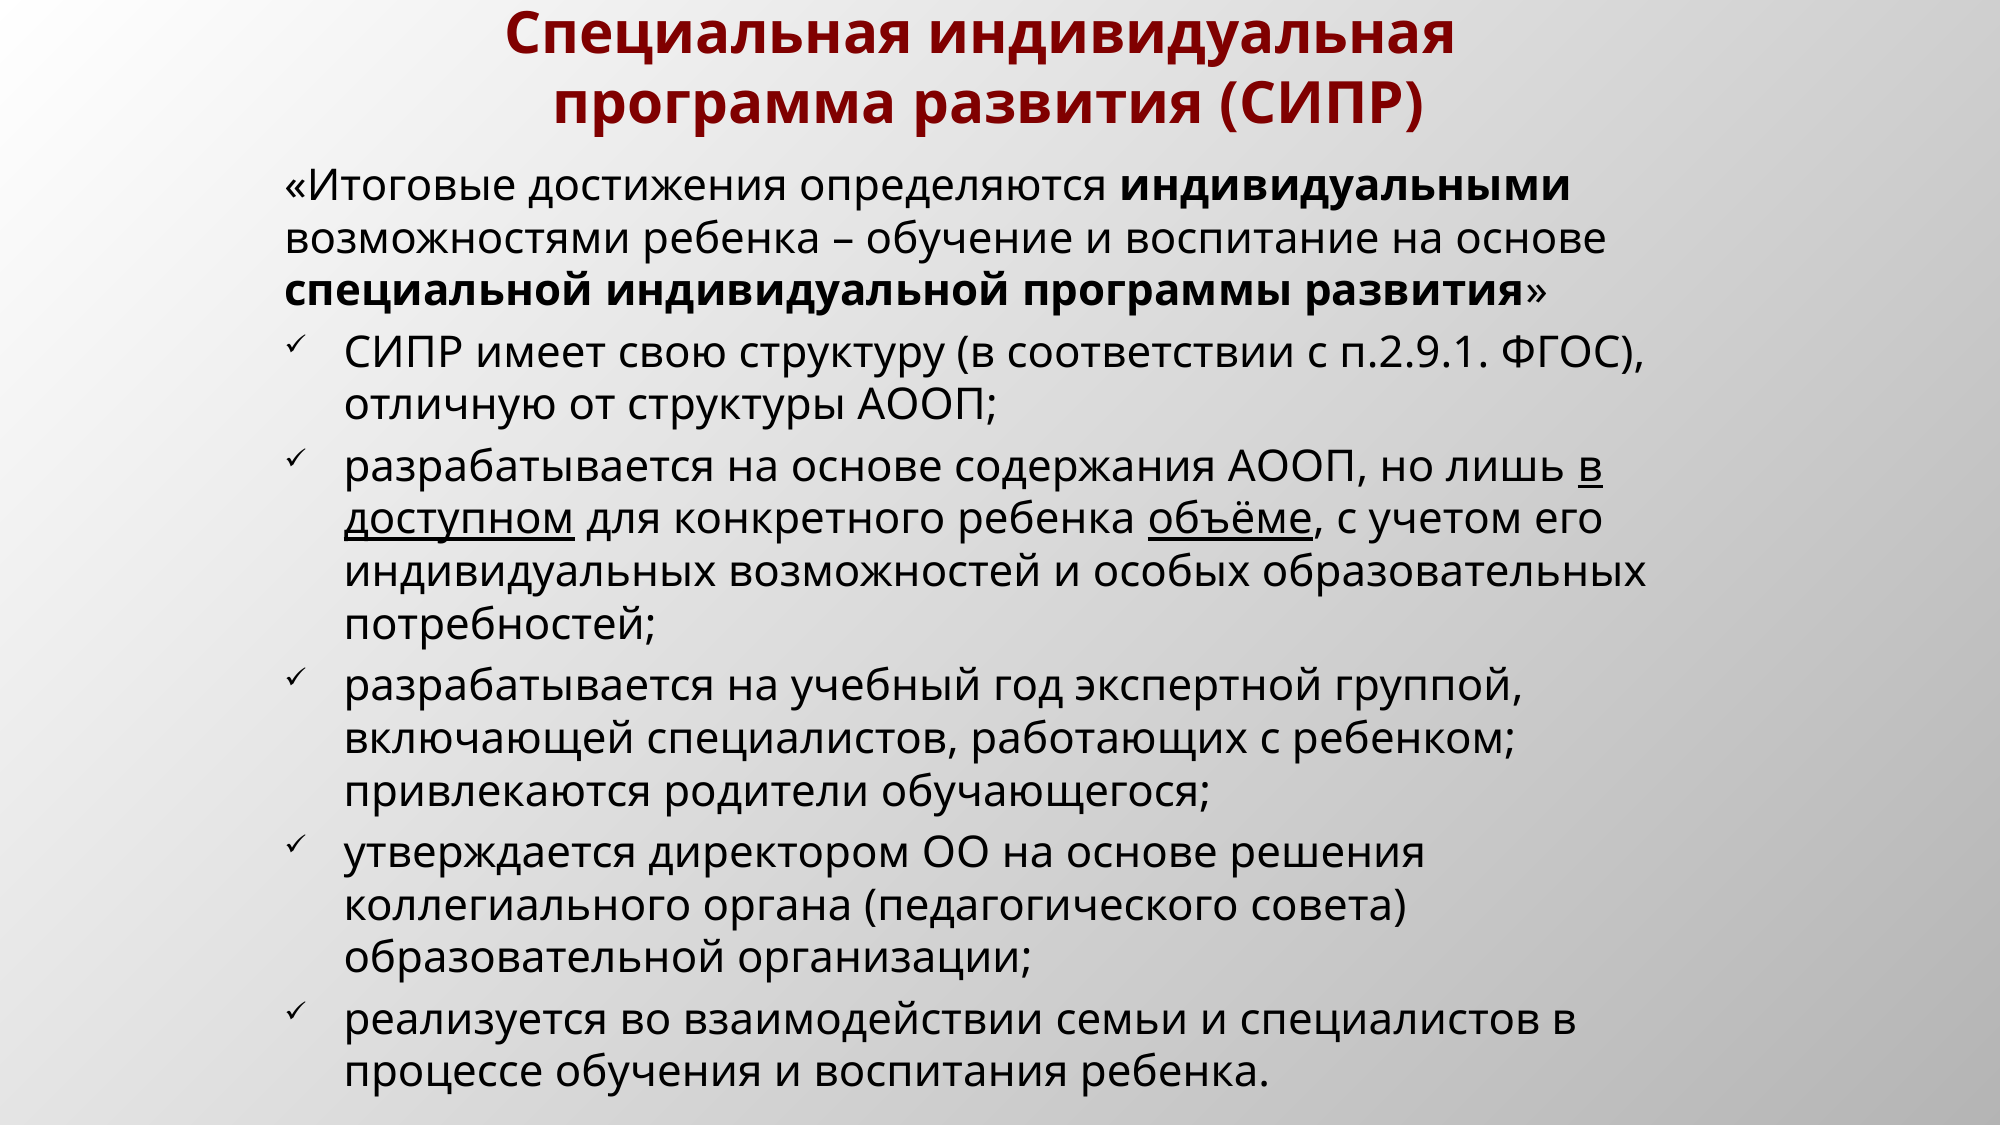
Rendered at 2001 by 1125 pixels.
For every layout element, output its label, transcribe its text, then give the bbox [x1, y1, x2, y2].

list «Итоговые достижения определяются индивидуальными возможностями ребенка – обучение и воспитание на основе специальной индивидуальной программы развития» СИПР имеет свою структуру (в соответствии с п.2.9.1. ФГОС), отличную от структуры АООП; разрабатывается на основе содержания АООП, но лишь в доступном для конкретного ребенка объёме, с учетом его индивидуальных возможностей и особых образовательных потребностей; разрабатывается на учебный год экспертной группой, включающей специалистов, работающих с ребенком; привлекаются родители обучающегося; утверждается директором ОО на основе решения коллегиального органа (педагогического совета) образовательной организации; реализуется во взаимодействии семьи и специалистов в процессе обучения и воспитания ребенка. [249, 149, 1750, 1114]
title Специальная индивидуальная программа развития (СИПР) [279, 0, 1675, 149]
